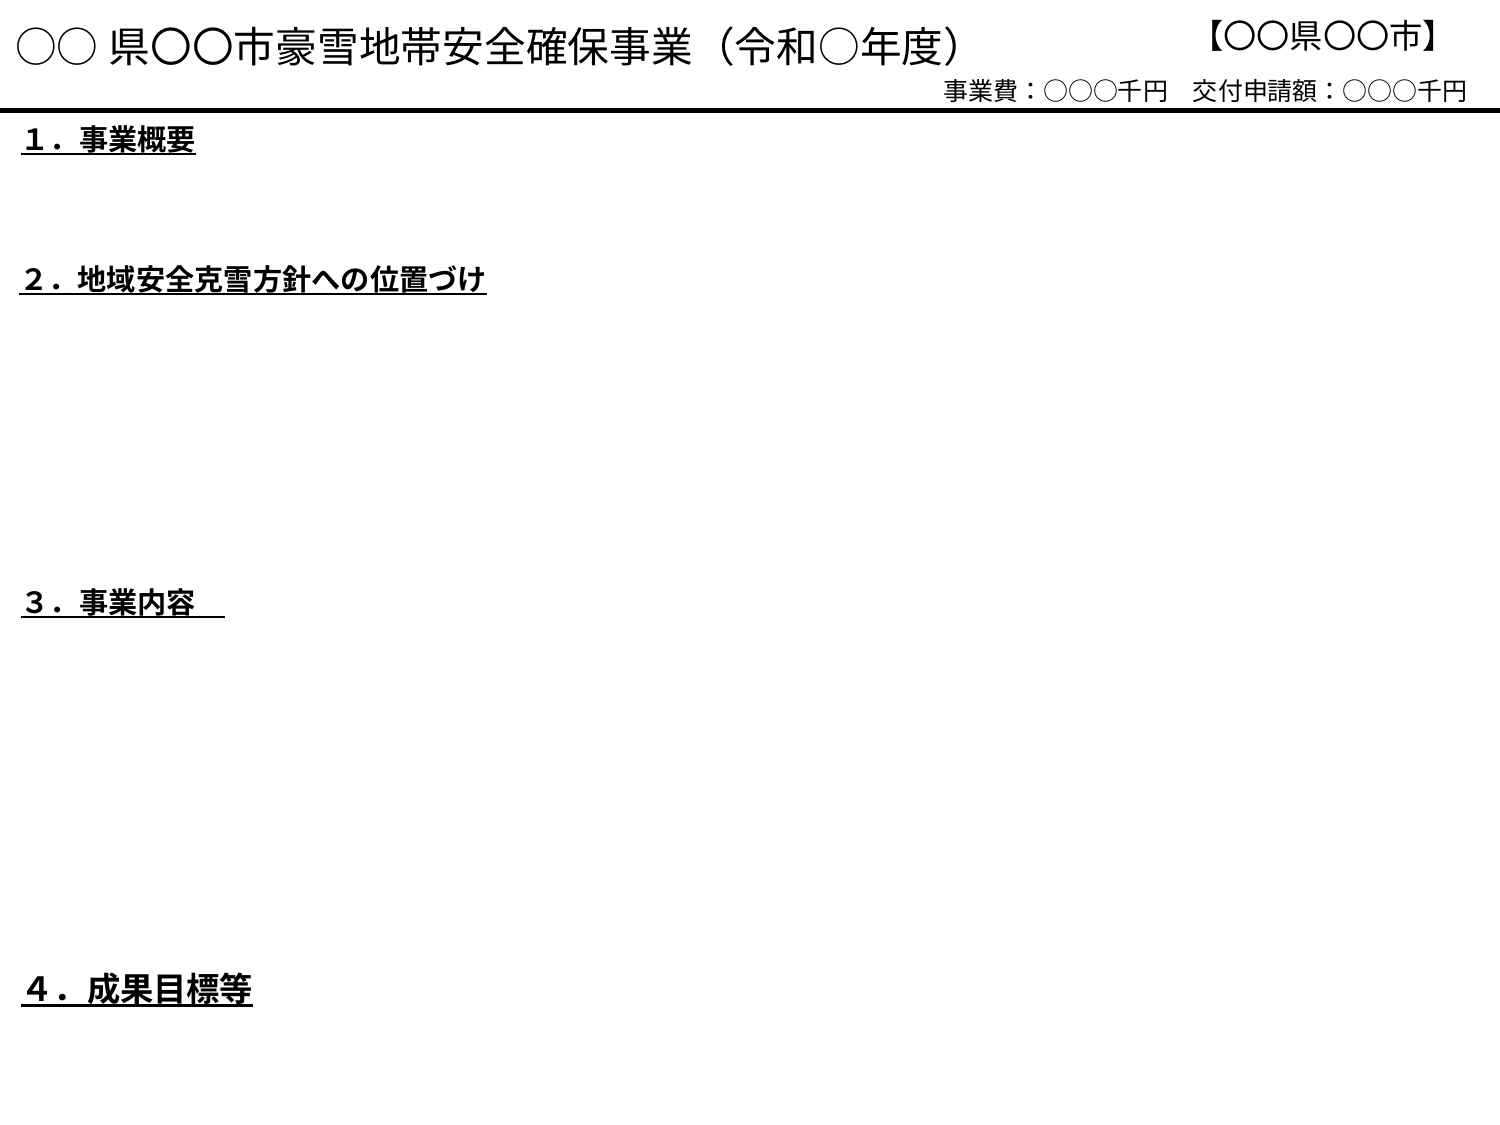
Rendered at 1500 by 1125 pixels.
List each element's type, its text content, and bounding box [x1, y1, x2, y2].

text_box ３．事業内容 [5, 577, 715, 628]
text_box 事業費：○○○千円 交付申請額：○○○千円 [928, 68, 1495, 108]
title ○○県〇〇市豪雪地帯安全確保事業（令和○年度） [0, 1, 1175, 90]
text_box ４．成果目標等 [5, 961, 715, 1016]
text_box ２．地域安全克雪方針への位置づけ [4, 254, 714, 304]
text_box １．事業概要 [5, 118, 653, 164]
text_box 【〇〇県〇〇市】 [1175, 0, 1500, 79]
